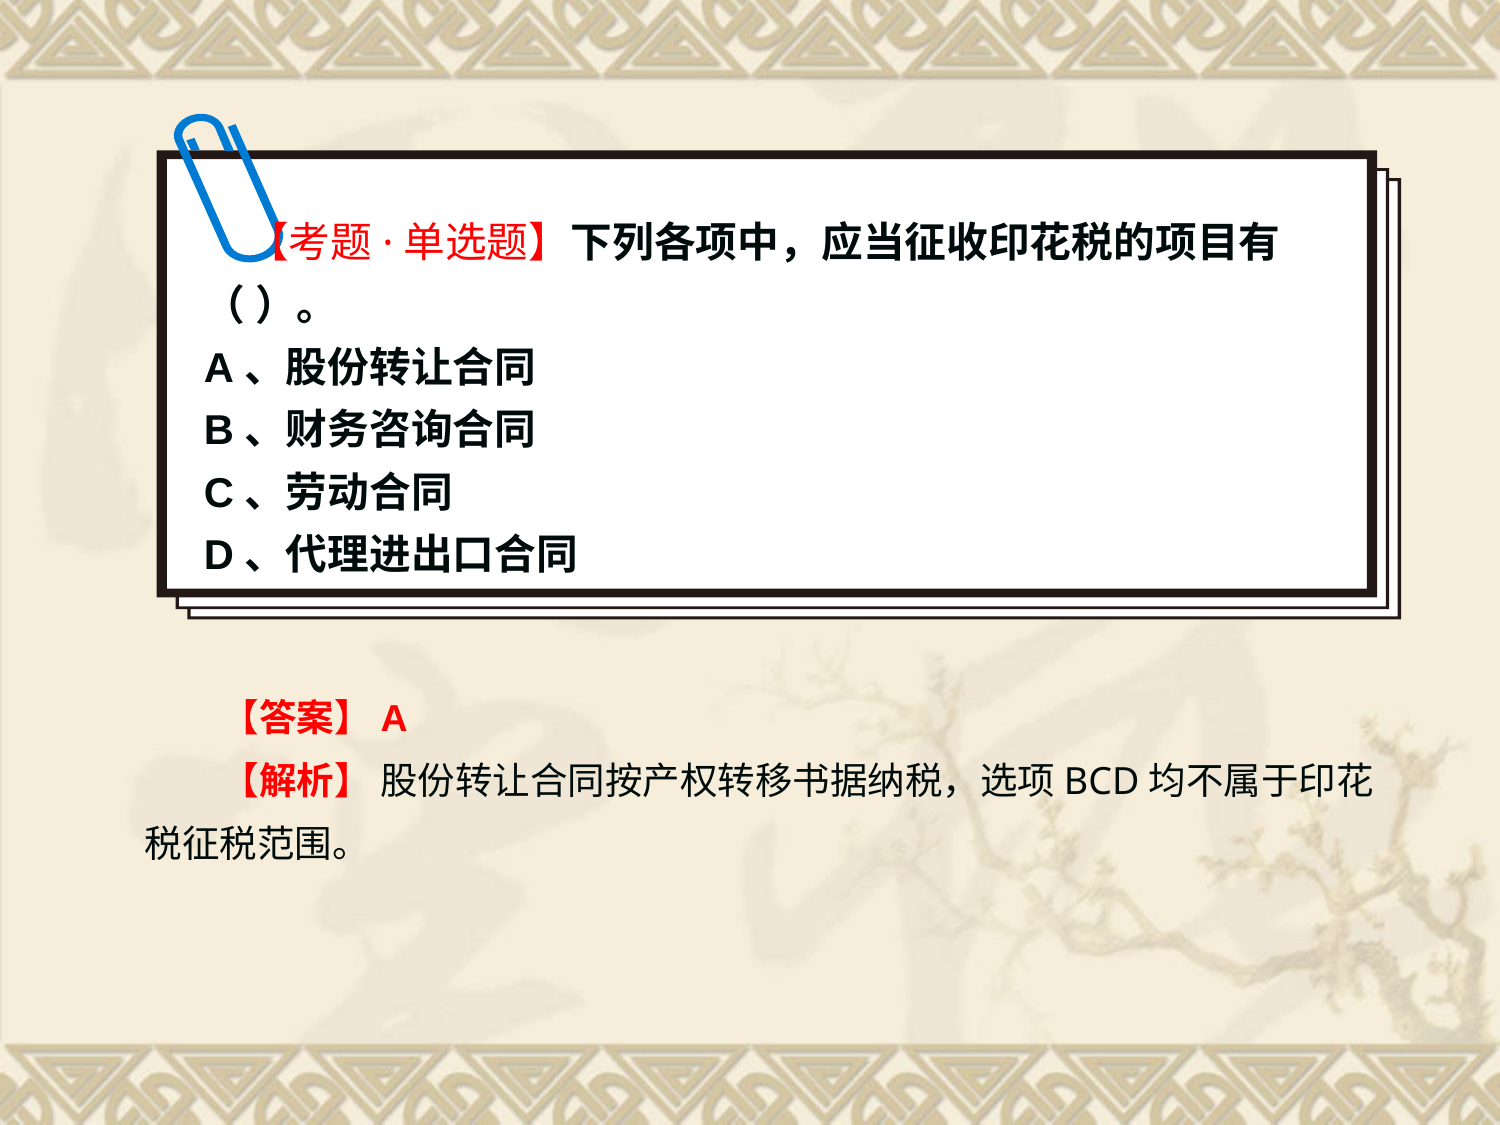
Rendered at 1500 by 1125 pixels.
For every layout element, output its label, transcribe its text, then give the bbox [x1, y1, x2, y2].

picture [0, 0, 1500, 1125]
text_box 【答案】A 【解析】 股份转让合同按产权转移书据纳税，选项BCD均不属于印花税征税范围。 [130, 668, 1401, 896]
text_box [156, 113, 1403, 620]
